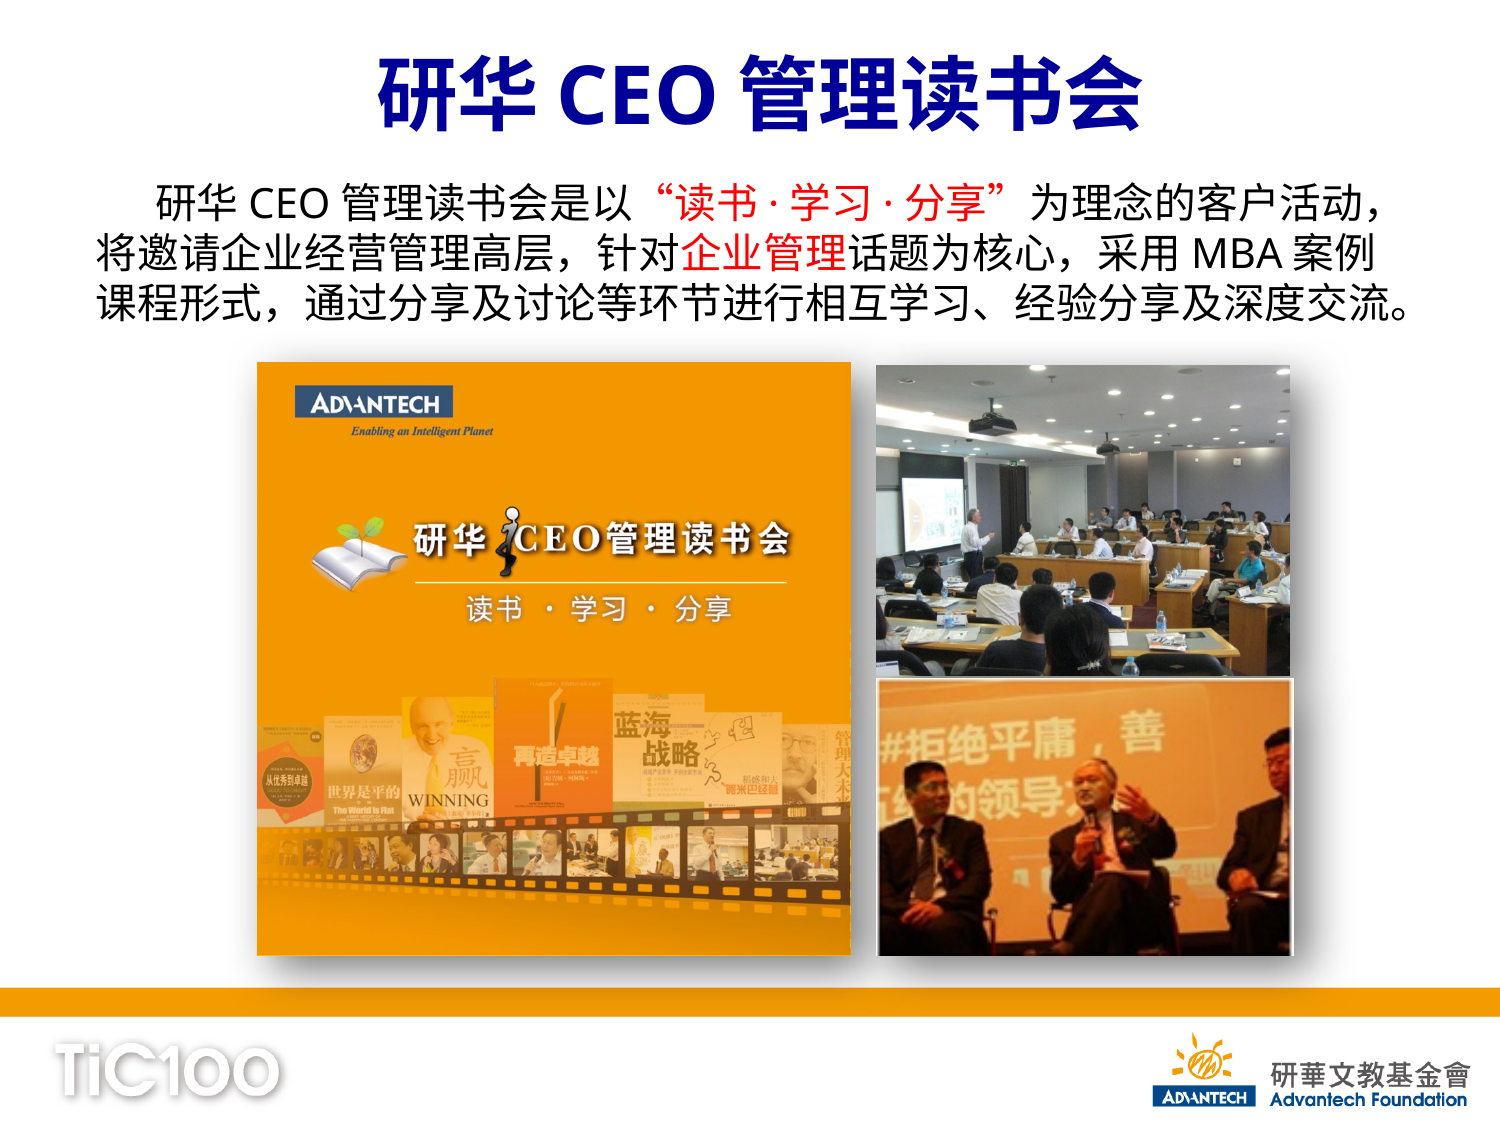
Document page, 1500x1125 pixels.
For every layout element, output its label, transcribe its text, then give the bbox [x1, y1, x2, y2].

title 研华CEO管理读书会 [82, 35, 1440, 149]
text_box 研华CEO管理读书会是以“读书·学习·分享”为理念的客户活动，将邀请企业经营管理高层，针对企业管理话题为核心，采用MBA案例课程形式，通过分享及讨论等环节进行相互学习、经验分享及深度交流。 [80, 169, 1429, 335]
picture [257, 362, 851, 957]
picture [875, 365, 1290, 676]
picture [876, 678, 1295, 957]
picture [0, 988, 1500, 1125]
